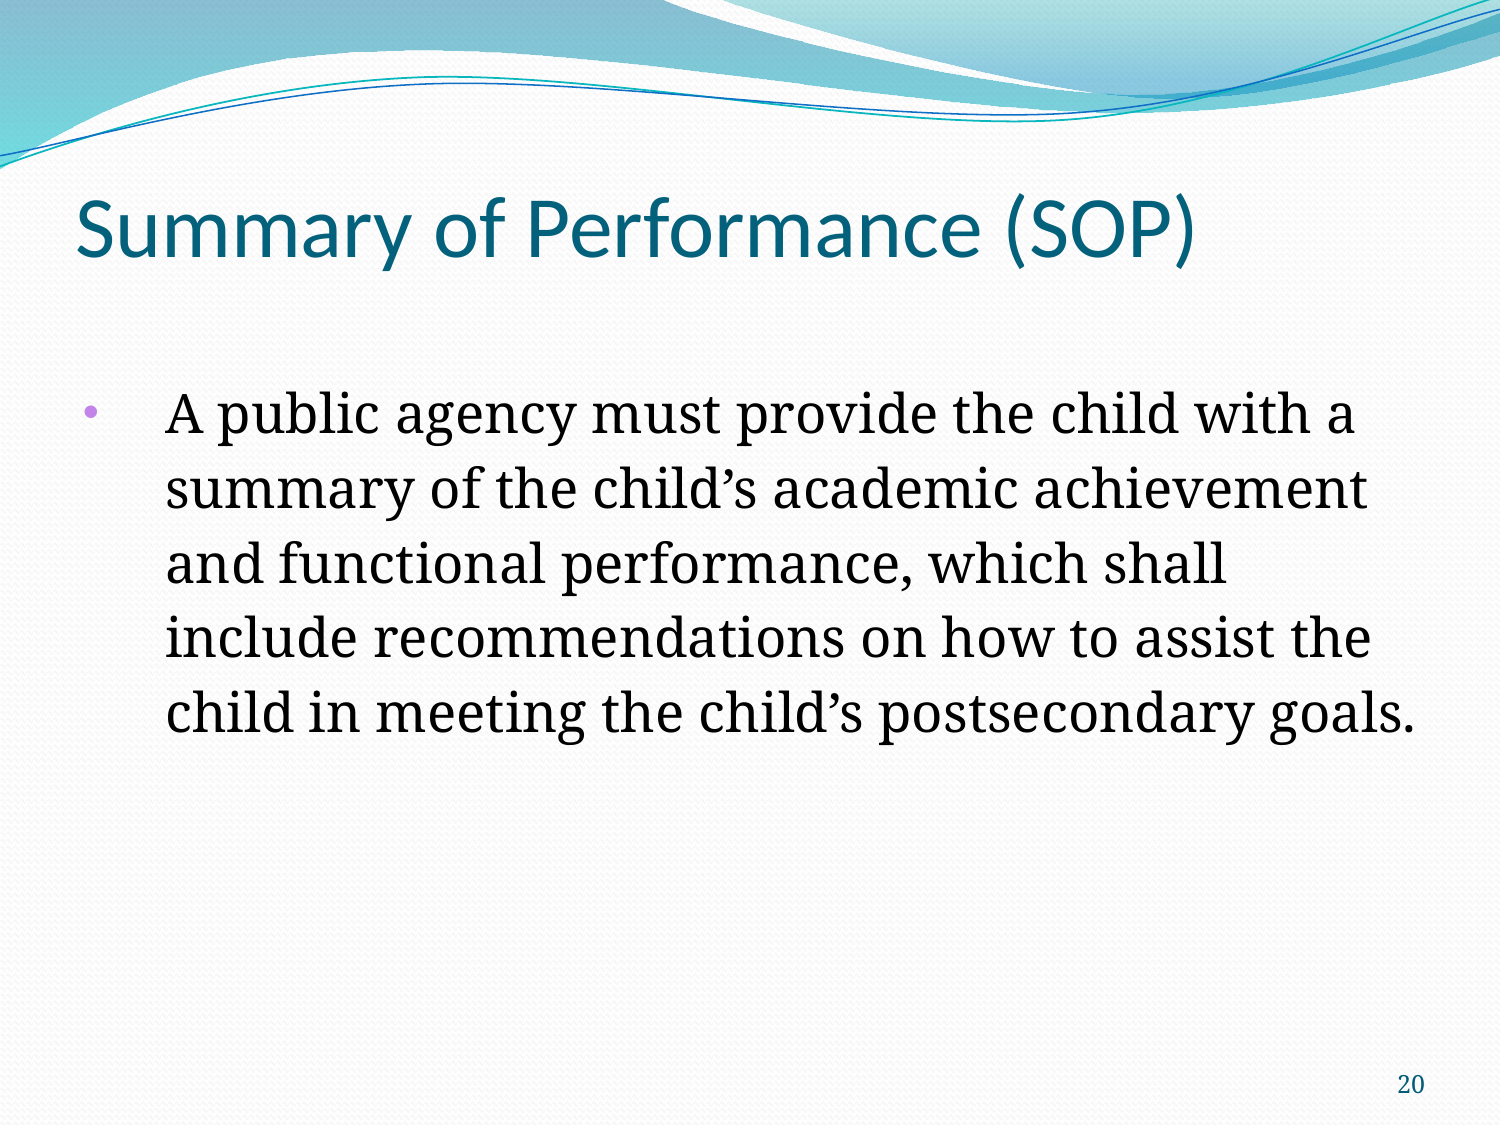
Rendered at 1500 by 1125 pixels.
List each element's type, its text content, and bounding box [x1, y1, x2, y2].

title Summary of Performance (SOP) [75, 87, 1325, 275]
slide_number 20 [1299, 1042, 1425, 1103]
list A public agency must provide the child with a summary of the child’s academic achievement and functional performance, which shall include recommendations on how to assist the child in meeting the child’s postsecondary goals. [24, 362, 1450, 1076]
